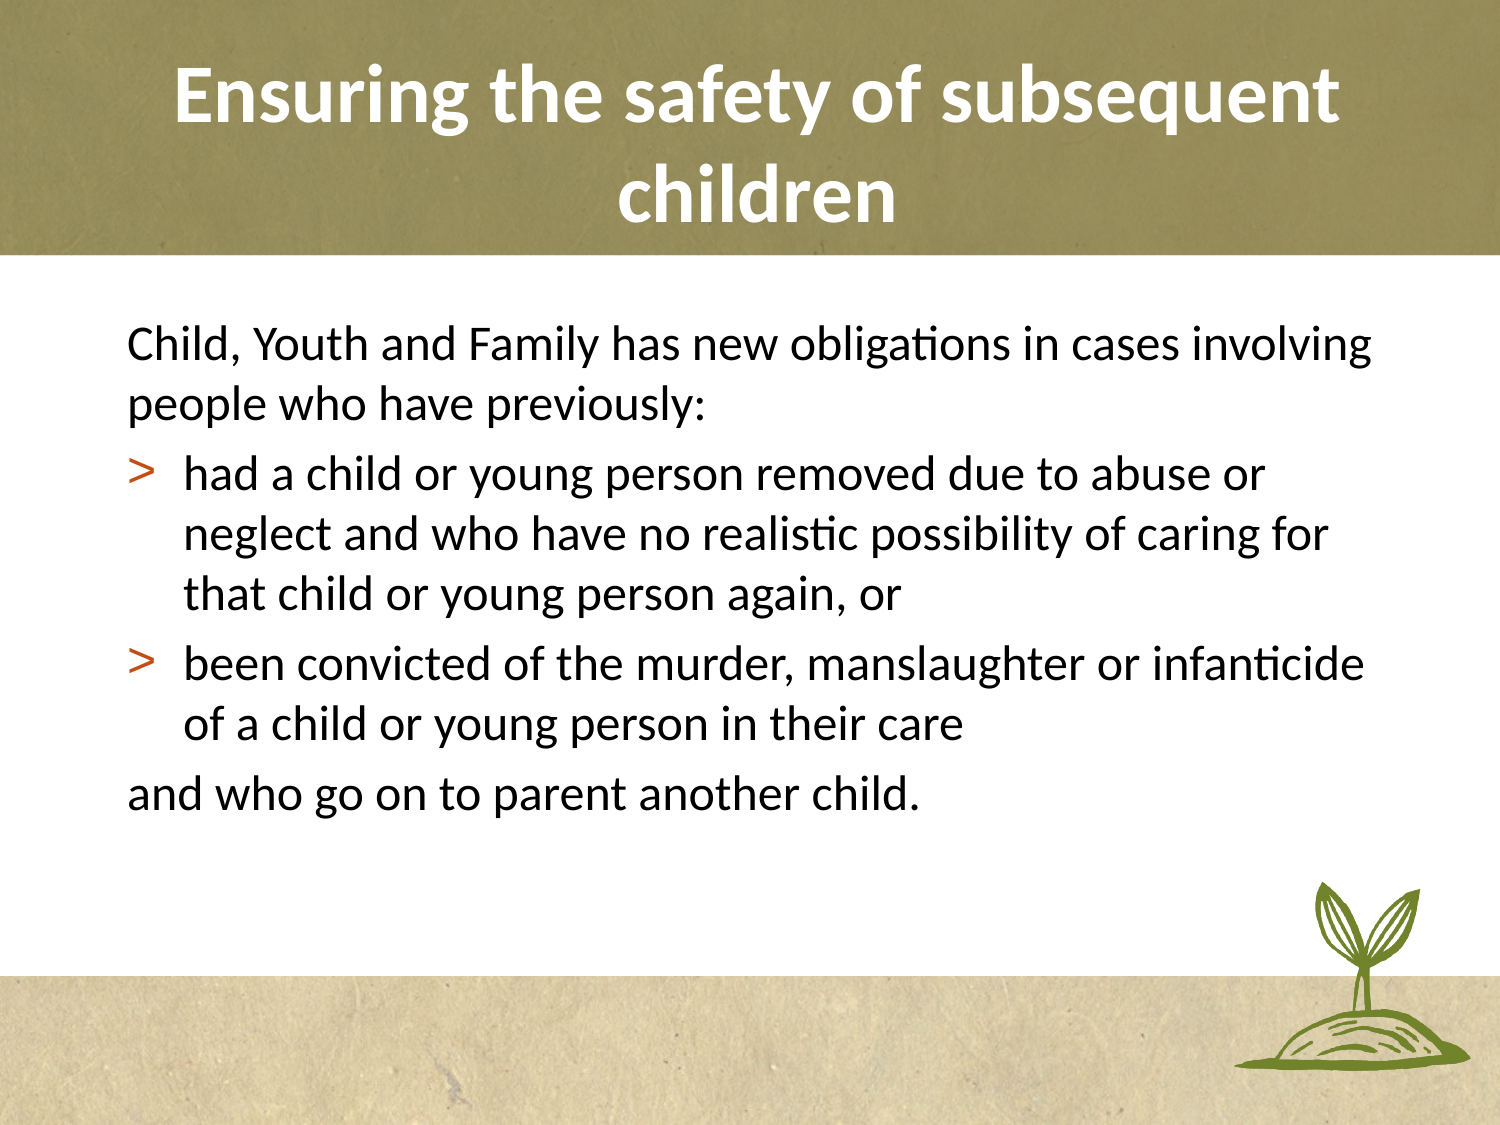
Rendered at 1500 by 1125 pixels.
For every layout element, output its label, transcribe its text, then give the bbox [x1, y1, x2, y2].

list [75, 262, 1425, 965]
picture [0, 881, 1500, 1125]
text_box Child, Youth and Family has new obligations in cases involving people who have previously: had a child or young person removed due to abuse or neglect and who have no realistic possibility of caring for that child or young person again, or been convicted of the murder, manslaughter or infanticide of a child or young person in their care and who go on to parent another child. [112, 302, 1388, 965]
title Ensuring the safety of subsequent children [75, 45, 1425, 233]
